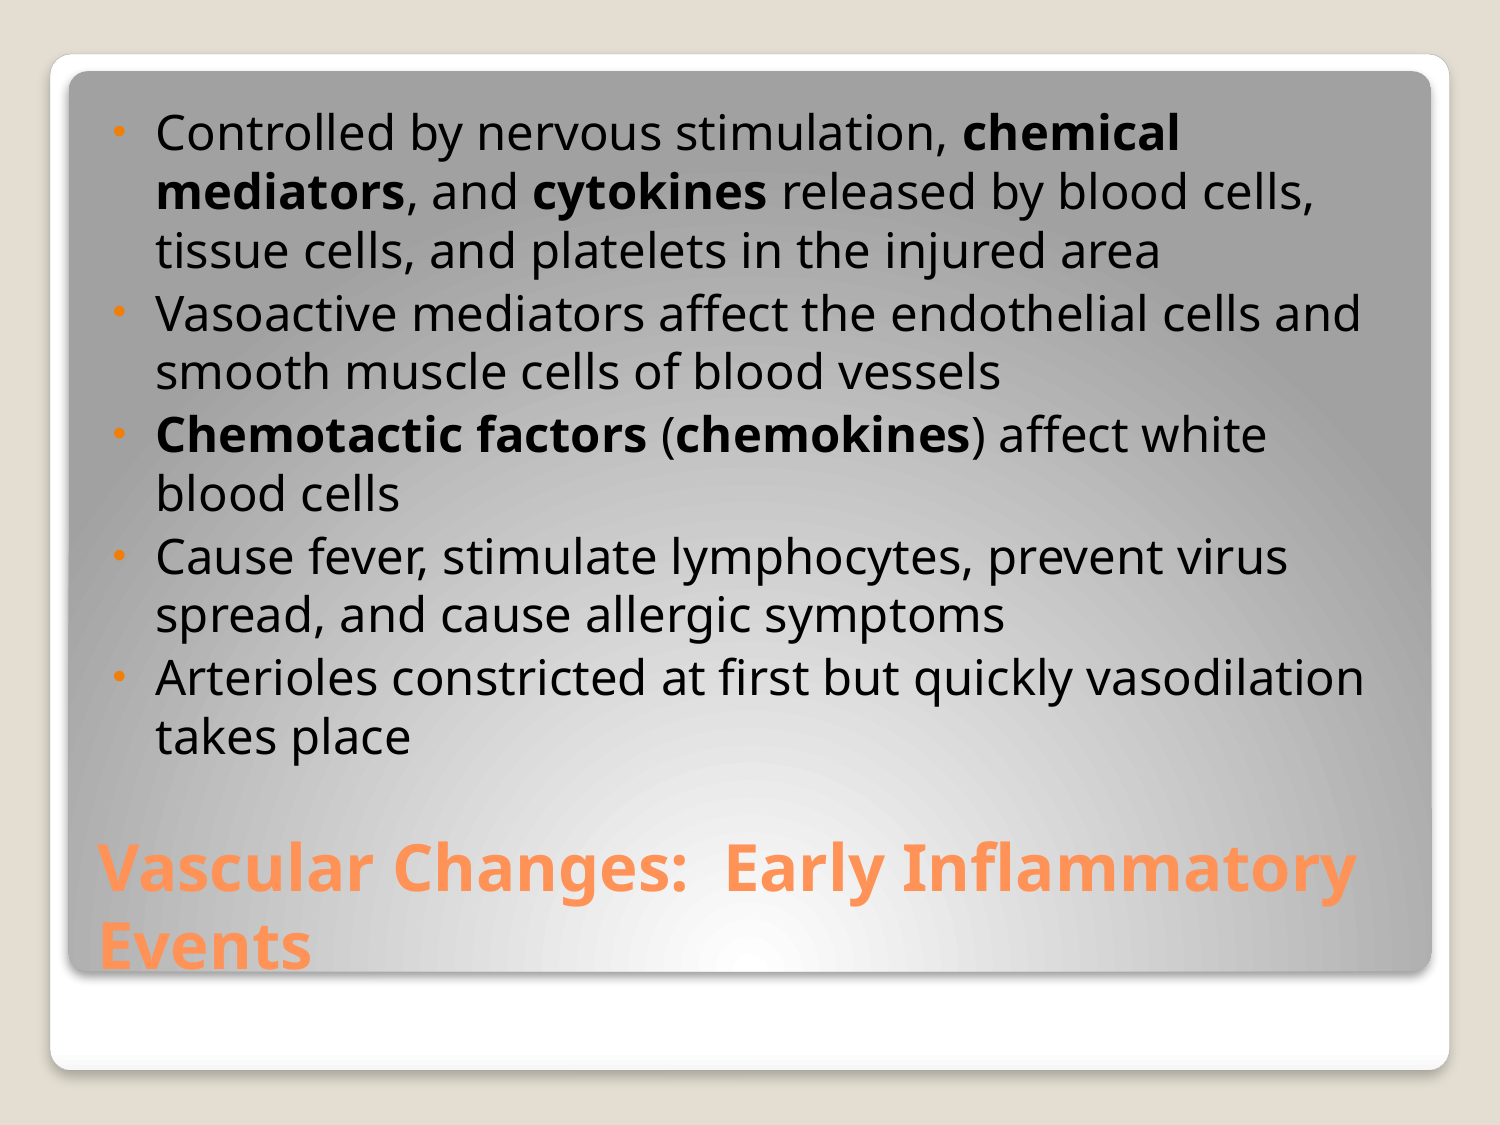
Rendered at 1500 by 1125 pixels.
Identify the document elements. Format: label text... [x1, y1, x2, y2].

list Controlled by nervous stimulation, chemical mediators, and cytokines released by blood cells, tissue cells, and platelets in the injured area Vasoactive mediators affect the endothelial cells and smooth muscle cells of blood vessels Chemotactic factors (chemokines) affect white blood cells Cause fever, stimulate lymphocytes, prevent virus spread, and cause allergic symptoms Arterioles constricted at first but quickly vasodilation takes place [82, 86, 1425, 774]
title Vascular Changes: Early Inflammatory Events [82, 817, 1425, 990]
